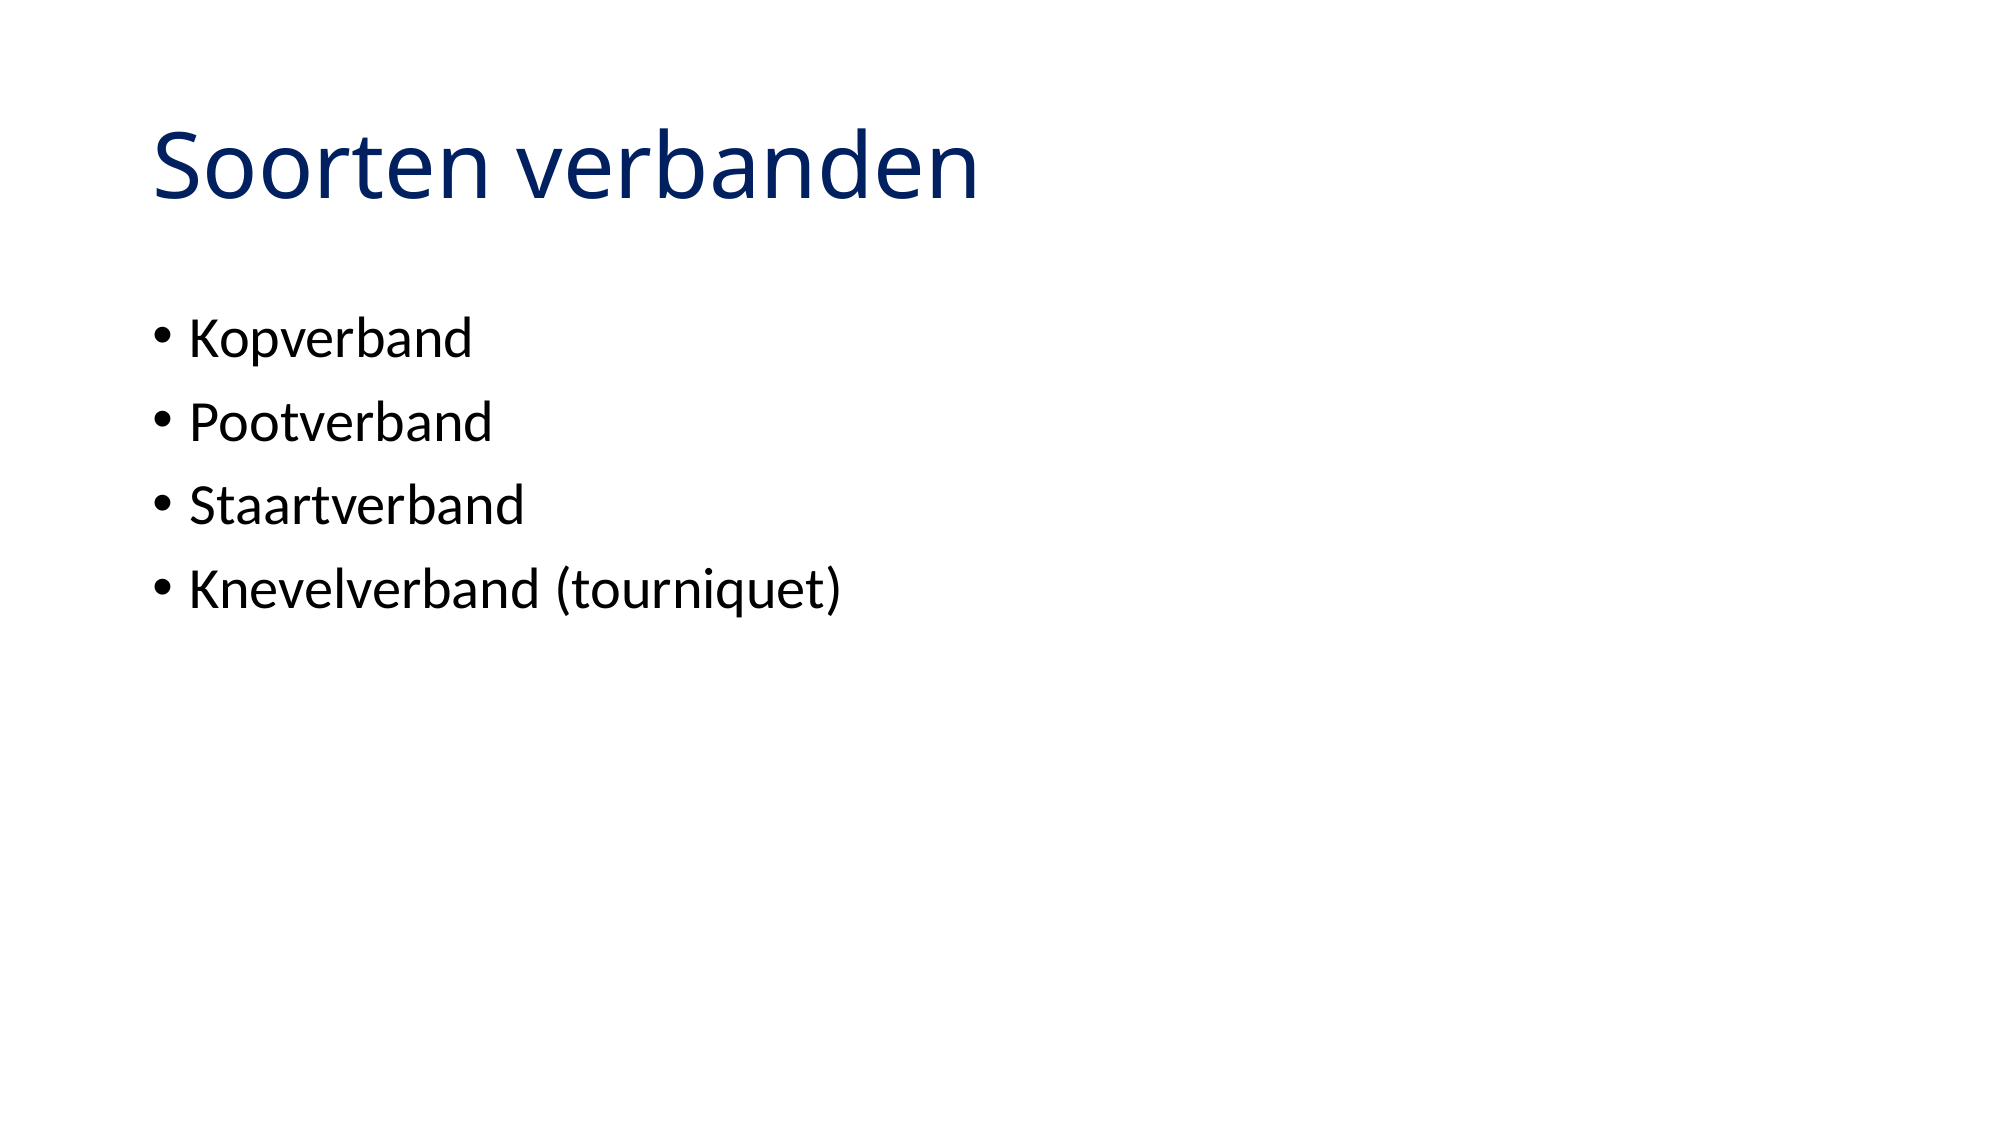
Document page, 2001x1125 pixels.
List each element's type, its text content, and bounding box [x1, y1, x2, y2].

list Kopverband Pootverband Staartverband Knevelverband (tourniquet) [137, 299, 1863, 1014]
title Soorten verbanden [137, 59, 1863, 278]
